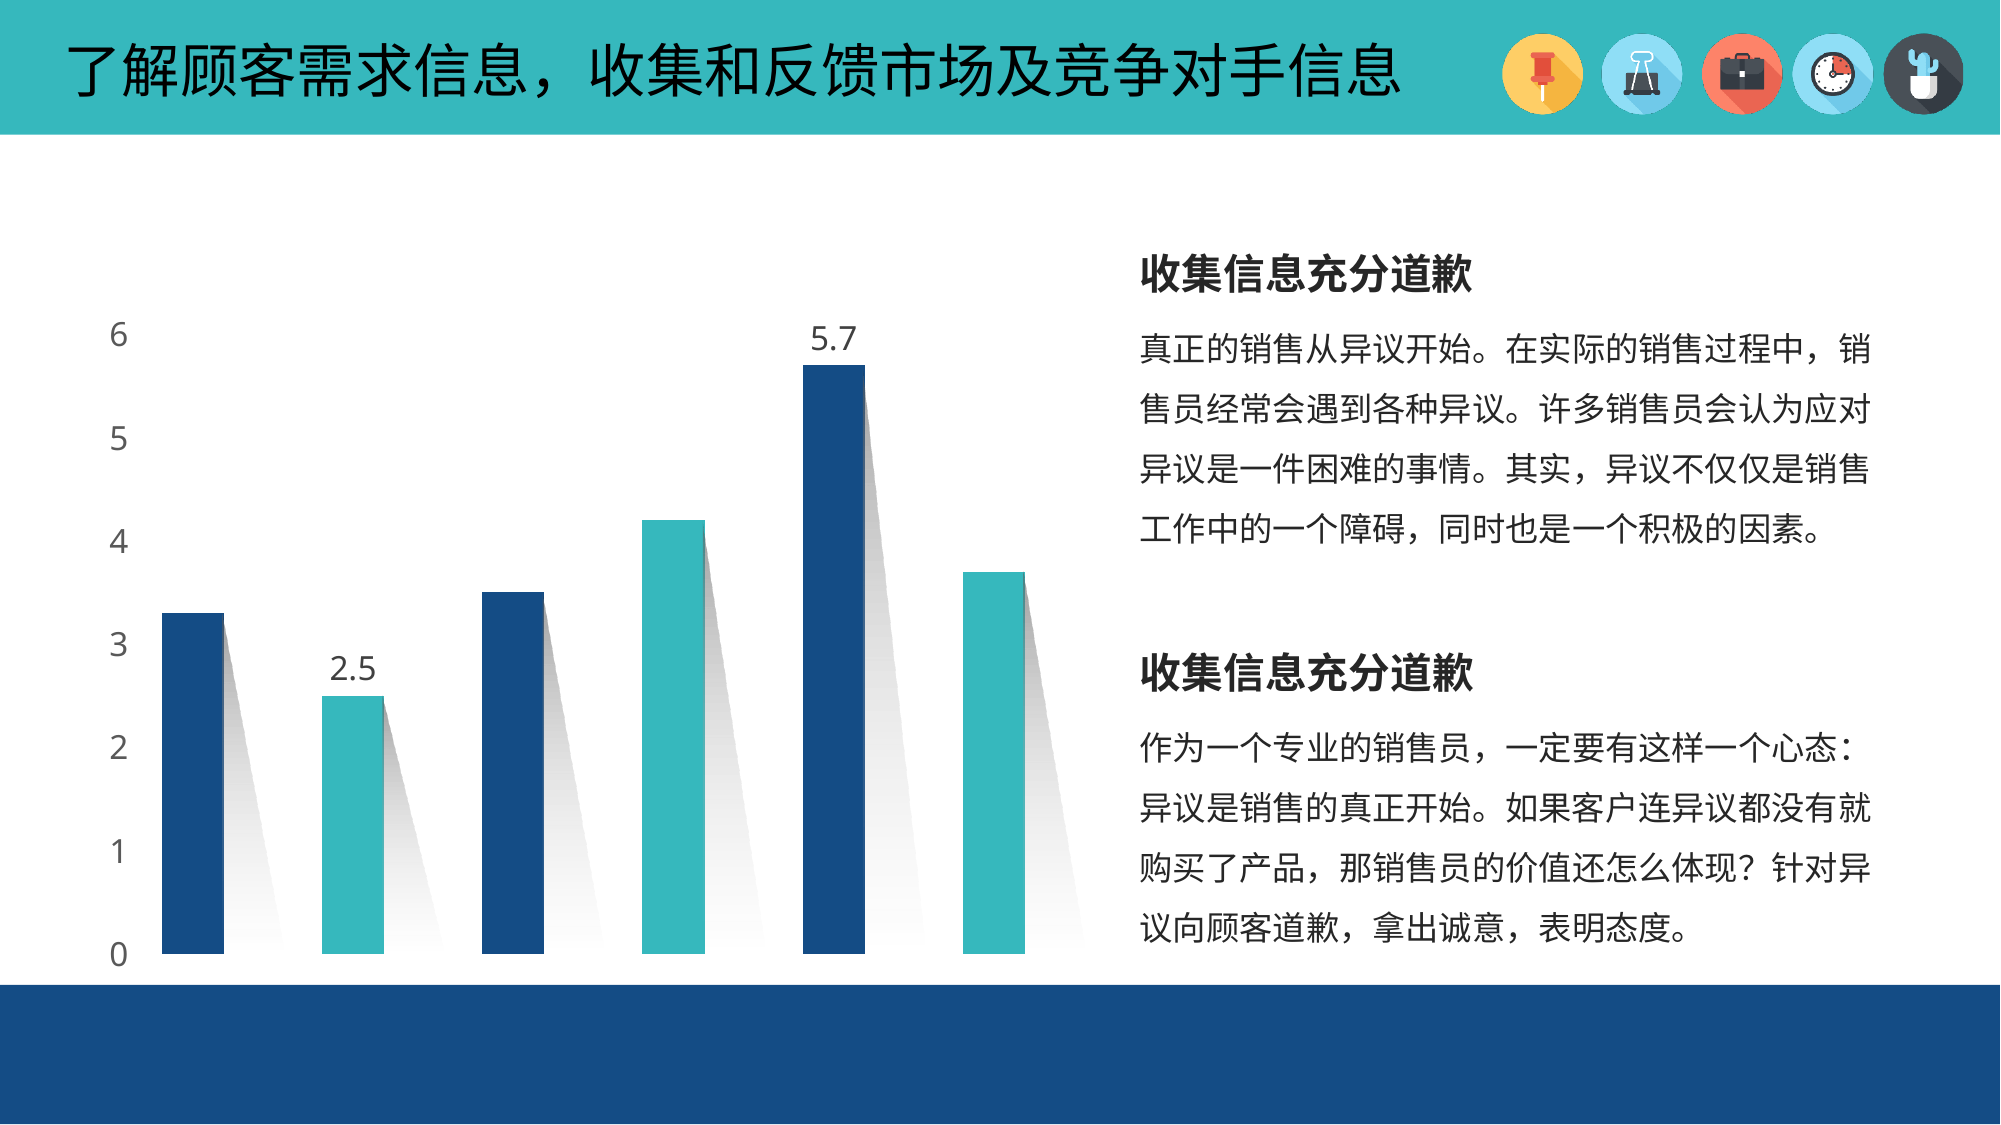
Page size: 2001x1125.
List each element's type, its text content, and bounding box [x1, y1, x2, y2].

text_box 作为一个专业的销售员，一定要有这样一个心态：异议是销售的真正开始。如果客户连异议都没有就购买了产品，那销售员的价值还怎么体现？针对异议向顾客道歉，拿出诚意，表明态度。 [1125, 699, 1917, 955]
text_box 收集信息充分道歉 [1125, 639, 1531, 699]
text_box 收集信息充分道歉 [1125, 240, 1562, 300]
text_box [0, 984, 2000, 1125]
text_box [0, 0, 2000, 136]
text_box 真正的销售从异议开始。在实际的销售过程中，销售员经常会遇到各种异议。许多销售员会认为应对异议是一件困难的事情。其实，异议不仅仅是销售工作中的一个障碍，同时也是一个积极的因素。 [1125, 300, 1917, 555]
chart [88, 298, 1125, 990]
picture [1502, 27, 1964, 116]
text_box 了解顾客需求信息，收集和反馈市场及竞争对手信息 [49, 26, 1466, 112]
